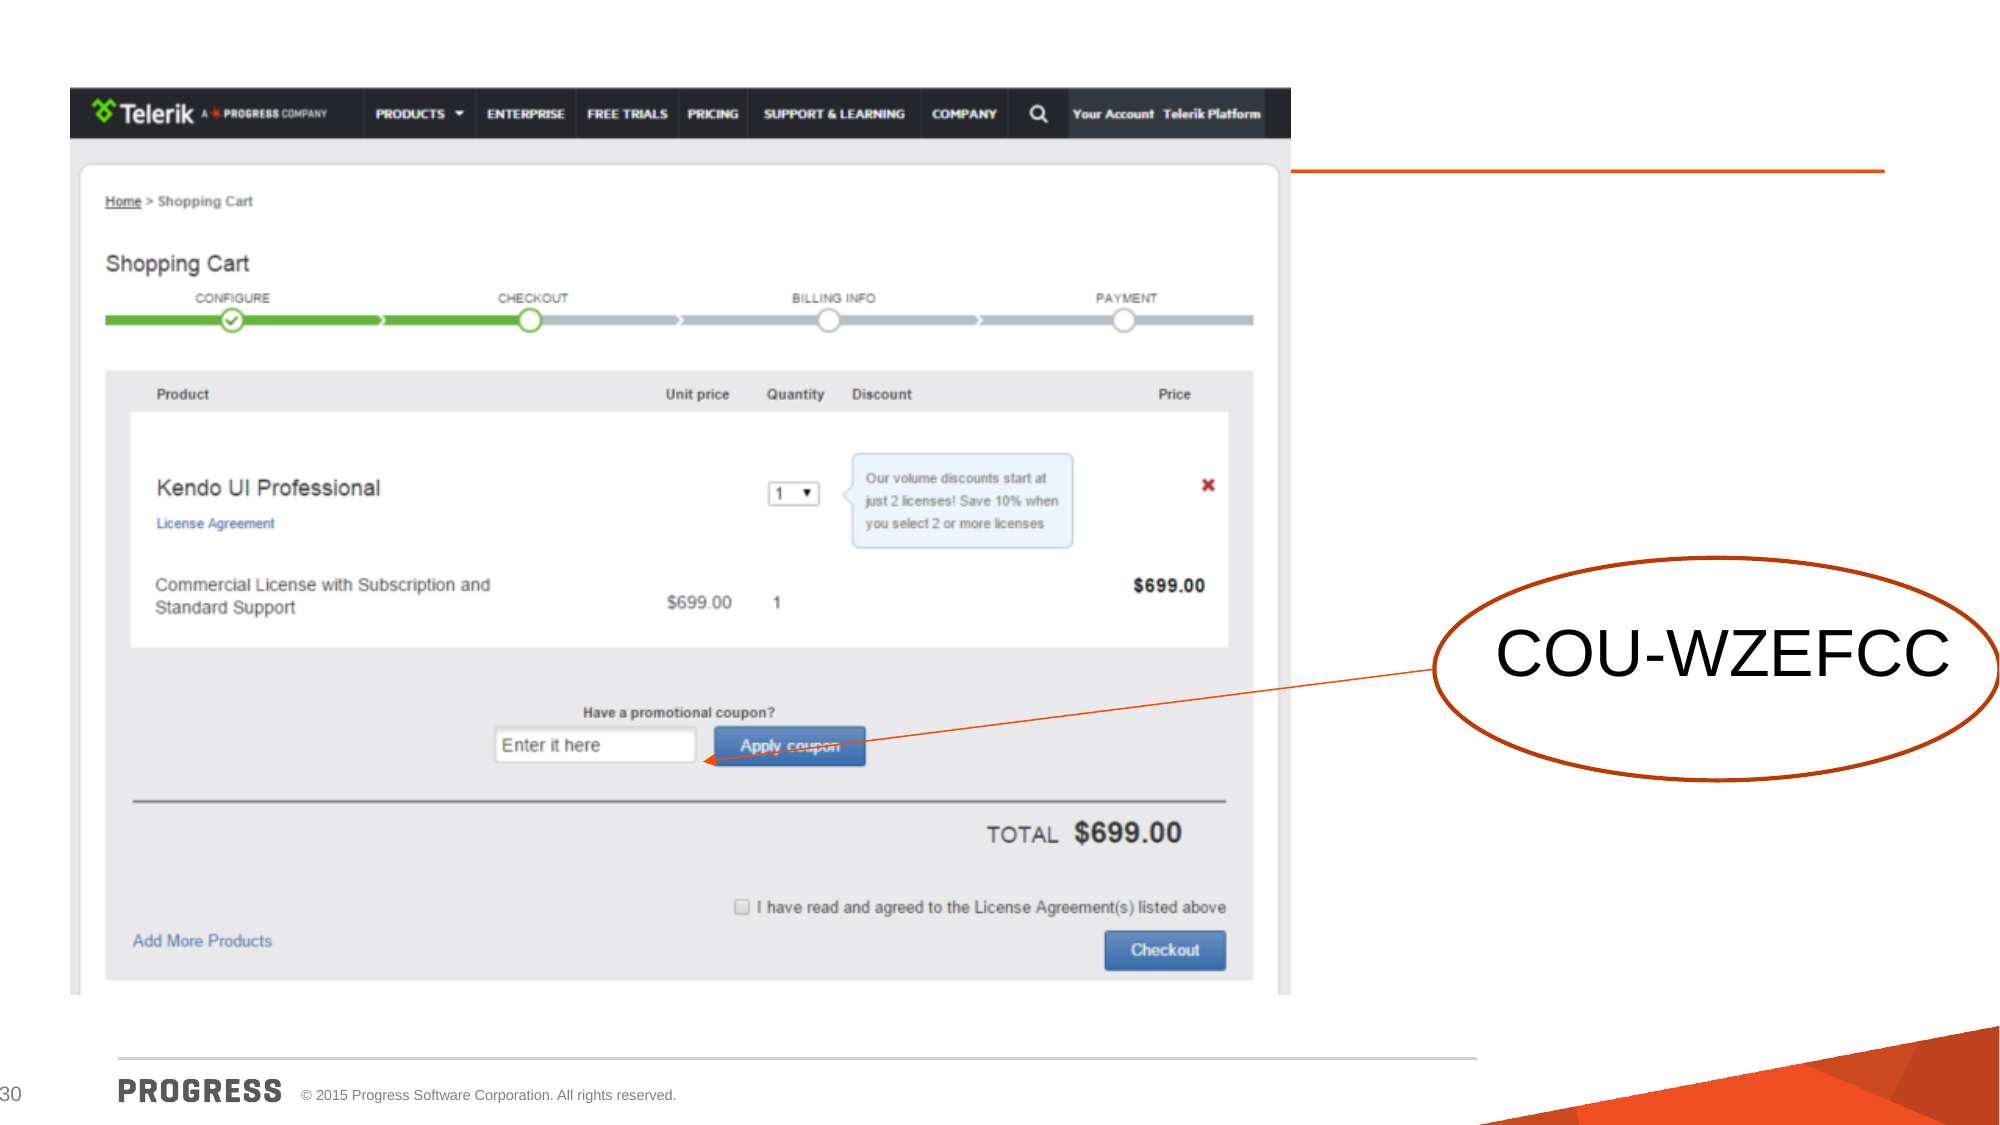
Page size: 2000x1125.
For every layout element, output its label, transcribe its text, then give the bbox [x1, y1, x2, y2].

picture [0, 1088, 7, 1100]
text_box [1432, 607, 2000, 783]
picture [0, 0, 2000, 1125]
text_box [1487, 555, 1947, 602]
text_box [702, 668, 1435, 762]
text_box COU-WZEFCC [1478, 602, 1969, 697]
